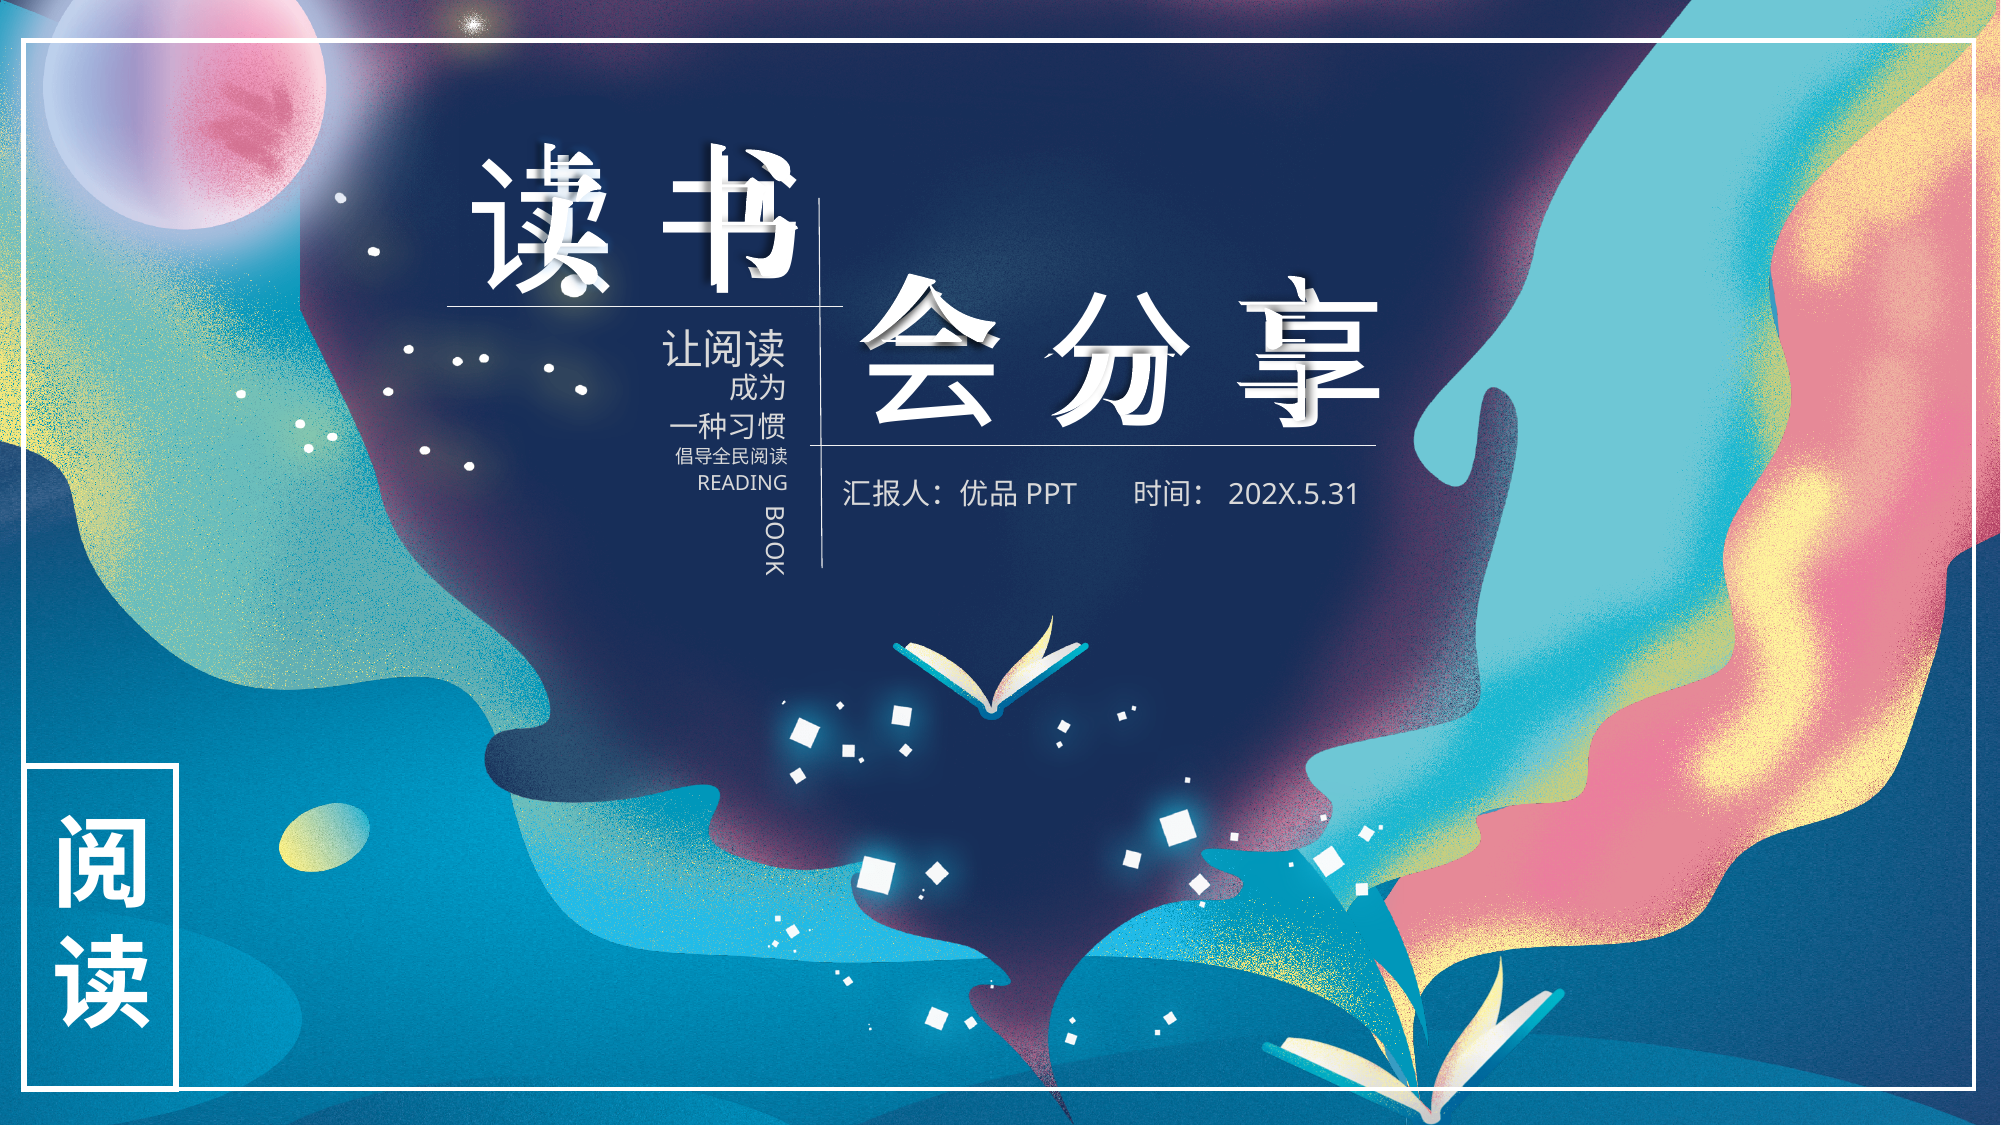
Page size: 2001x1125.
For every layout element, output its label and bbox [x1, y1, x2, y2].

text_box [819, 197, 823, 445]
picture [0, 0, 2001, 1125]
text_box [819, 446, 823, 568]
